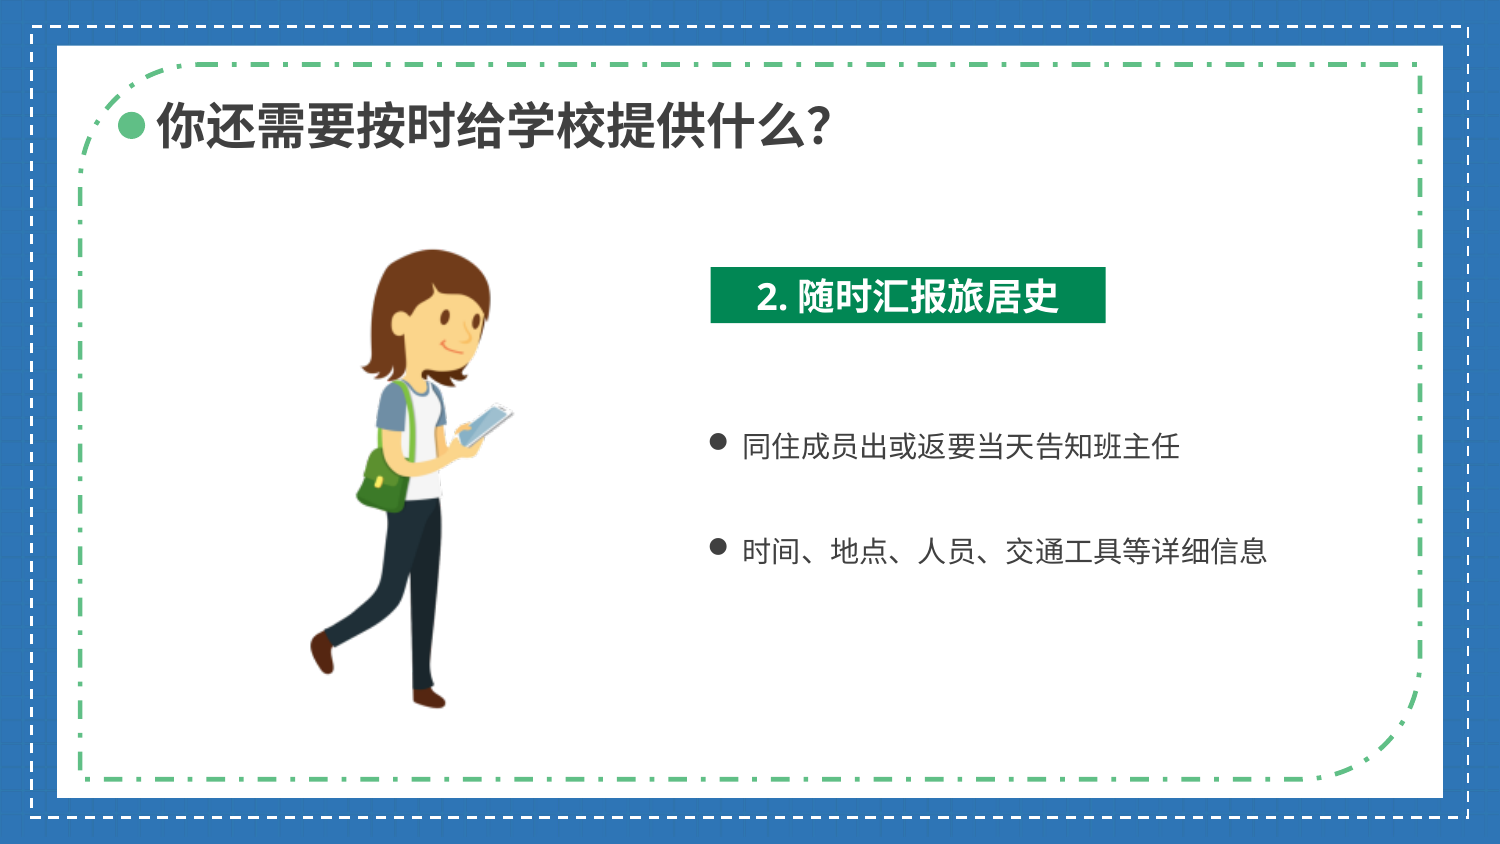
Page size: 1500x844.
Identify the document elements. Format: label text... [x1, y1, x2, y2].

text_box [ [79, 63, 1421, 781]
text_box [116, 110, 147, 140]
text_box 同住成员出或返要当天告知班主任 时间、地点、人员、交通工具等详细信息 [696, 405, 1404, 574]
picture [145, 214, 677, 746]
text_box 你还需要按时给学校提供什么？ [145, 89, 859, 161]
text_box 2.随时汇报旅居史 [710, 267, 1106, 324]
text_box [0, 0, 1499, 837]
